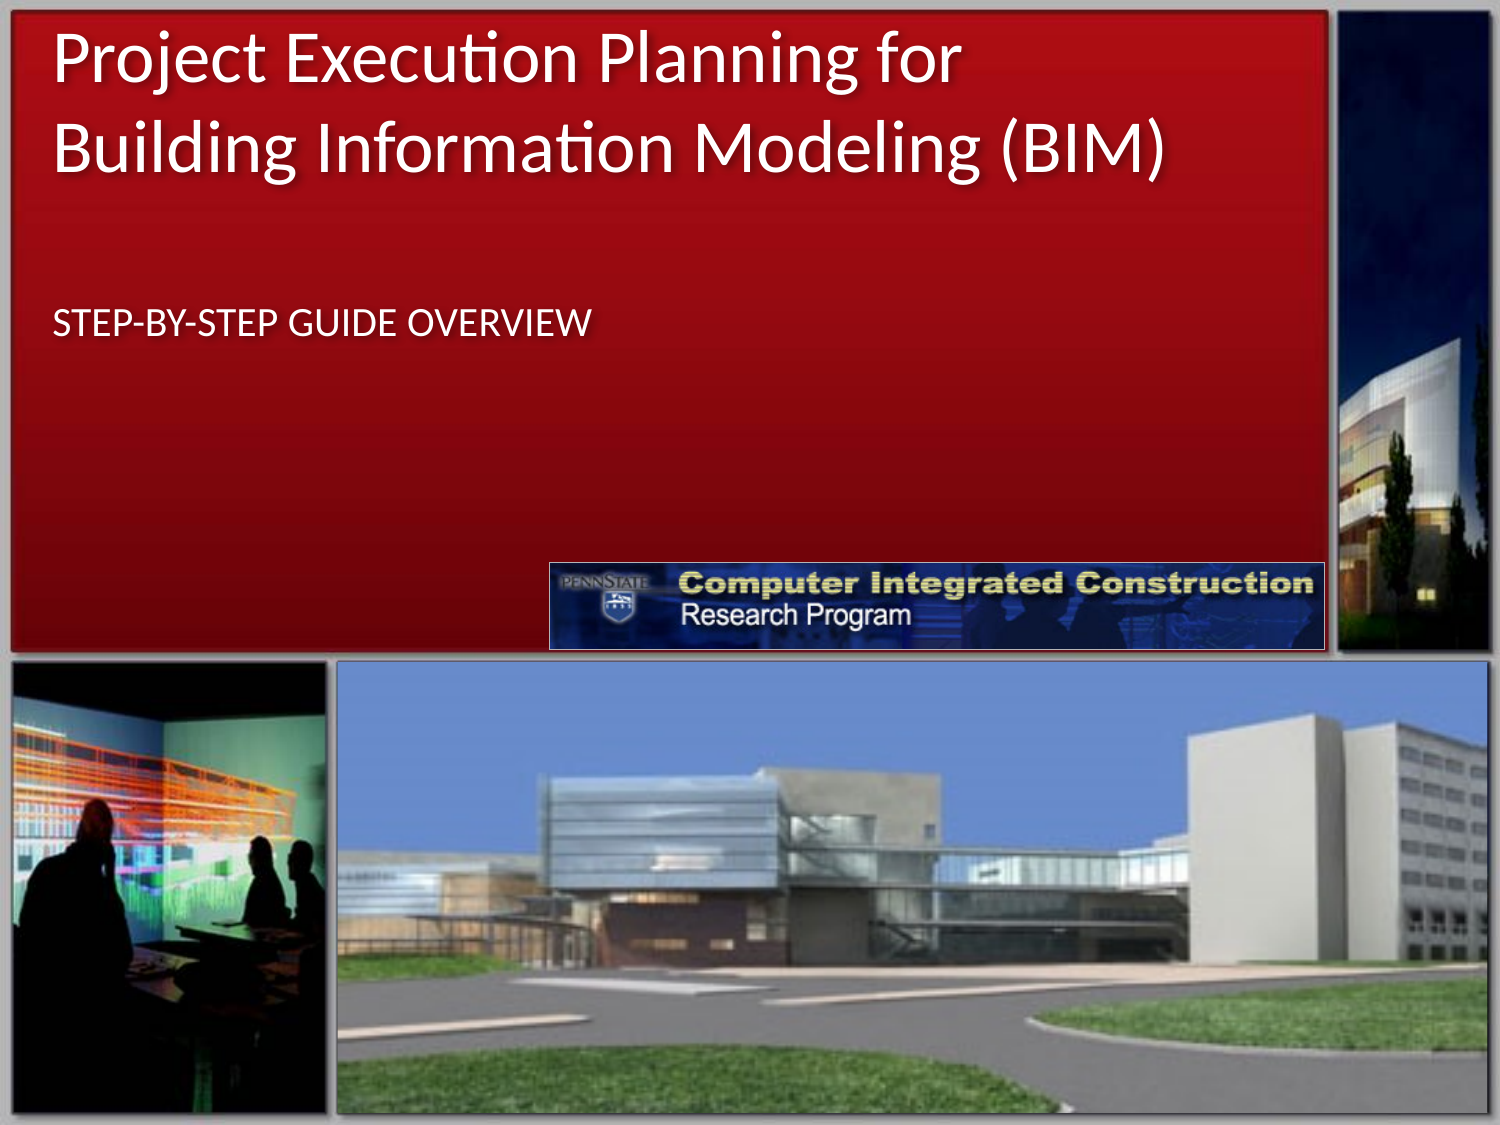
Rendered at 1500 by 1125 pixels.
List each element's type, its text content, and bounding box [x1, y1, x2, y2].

text_box Project Execution Planning for Building Information Modeling (BIM) [37, 0, 1350, 195]
picture [0, 0, 1500, 1125]
text_box STEP-BY-STEP GUIDE OVERVIEW [37, 187, 900, 403]
